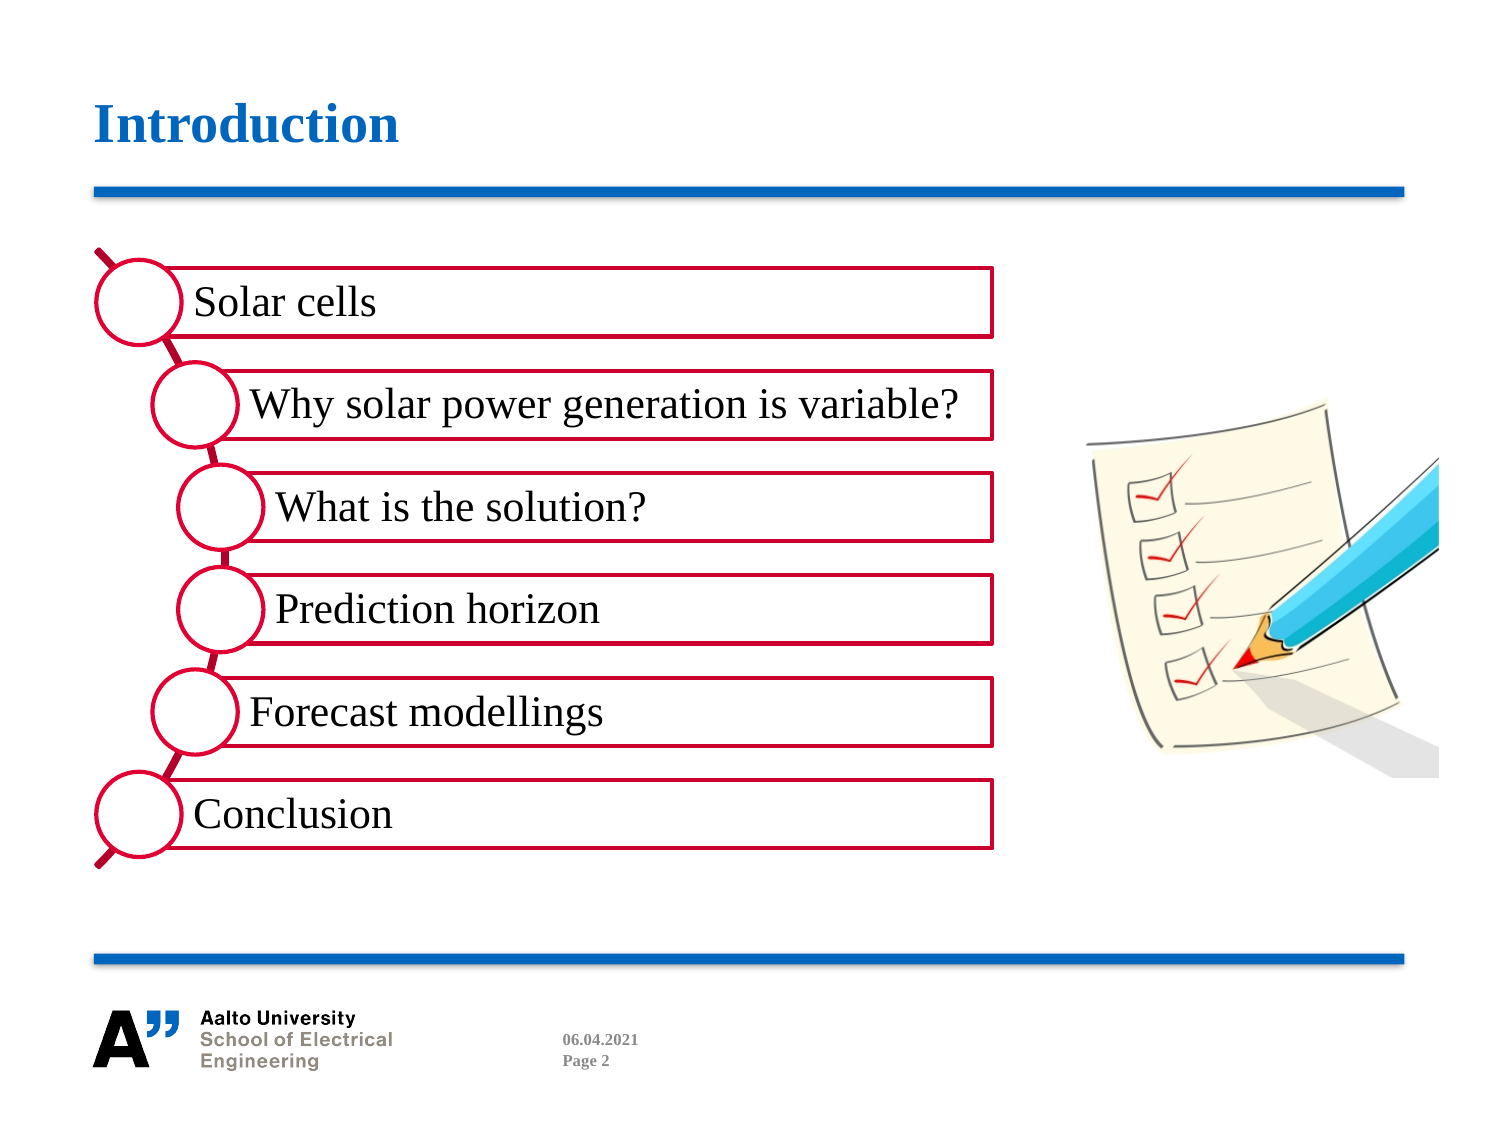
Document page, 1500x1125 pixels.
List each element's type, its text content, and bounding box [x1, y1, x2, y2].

slide_number Page 2 [562, 1050, 816, 1071]
picture [1031, 370, 1439, 778]
picture [35, 953, 449, 1125]
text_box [86, 233, 1002, 883]
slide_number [562, 1029, 816, 1050]
title Introduction [93, 86, 1369, 235]
